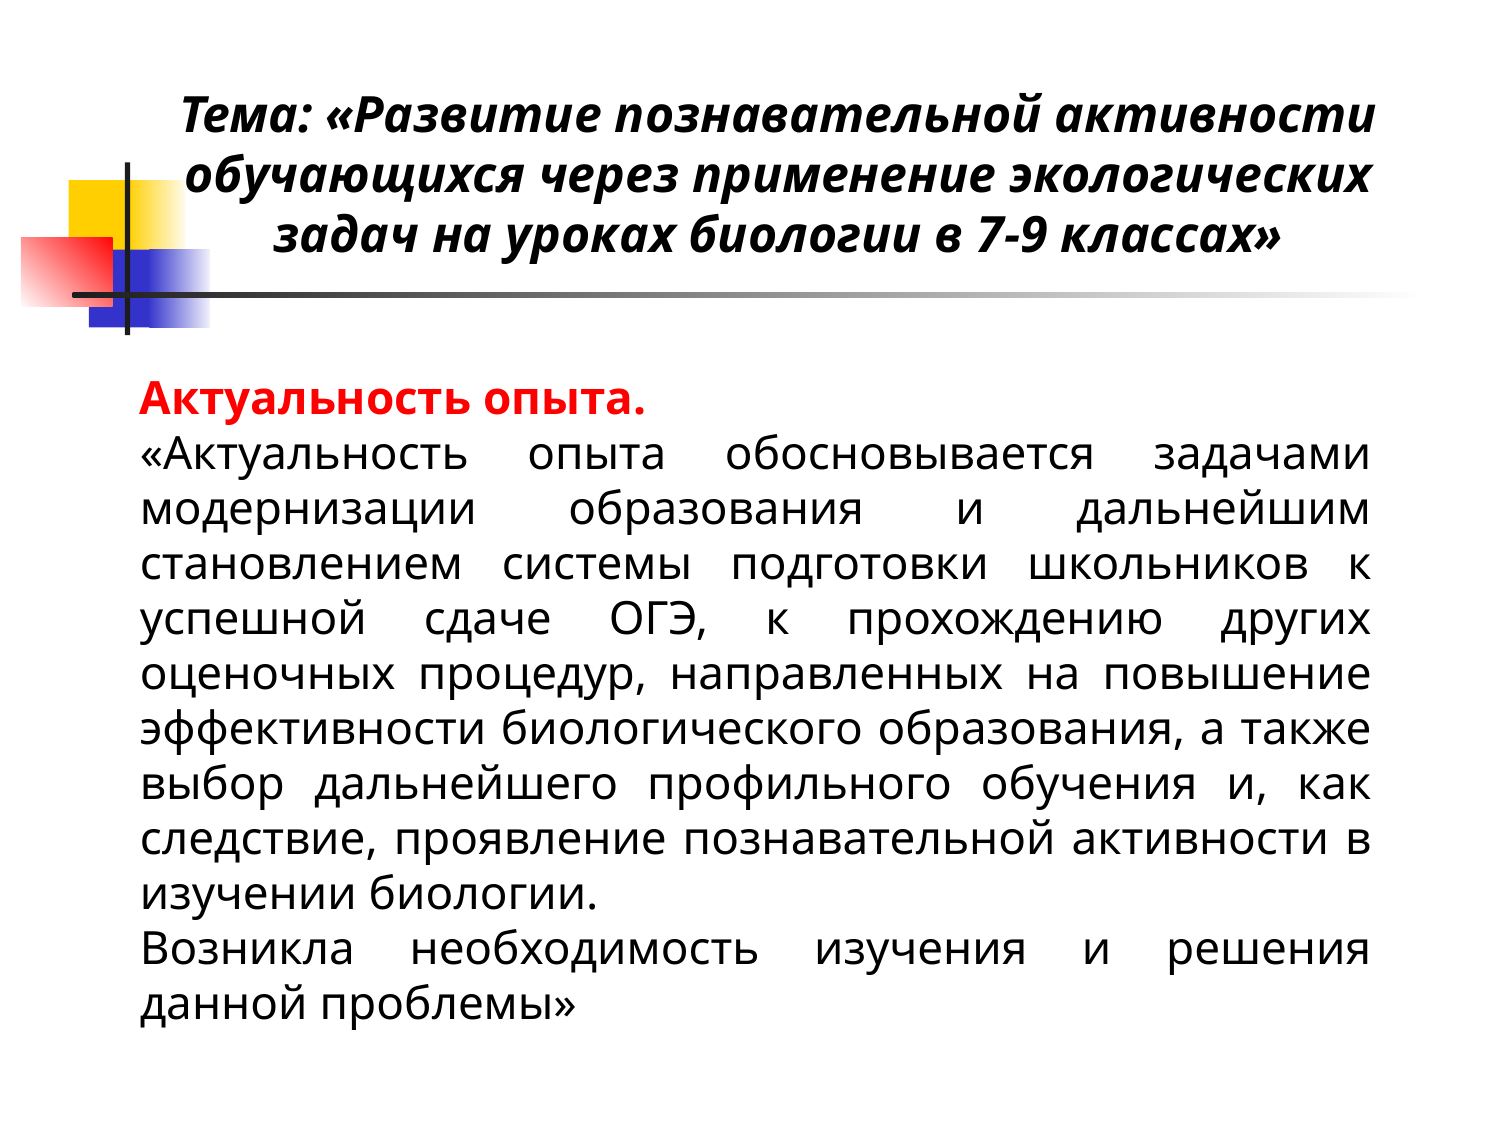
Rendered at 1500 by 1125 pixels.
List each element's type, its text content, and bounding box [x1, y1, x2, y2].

text_box Актуальность опыта. «Актуальность опыта обосновывается задачами модернизации образования и дальнейшим становлением системы подготовки школьников к успешной сдаче ОГЭ, к прохождению других оценочных процедур, направленных на повышение эффективности биологического образования, а также выбор дальнейшего профильного обучения и, как следствие, проявление познавательной активности в изучении биологии. Возникла необходимость изучения и решения данной проблемы» [124, 361, 1387, 1037]
text_box Тема: «Развитие познавательной активности обучающихся через применение экологических задач на уроках биологии в 7-9 классах» [111, 75, 1446, 270]
